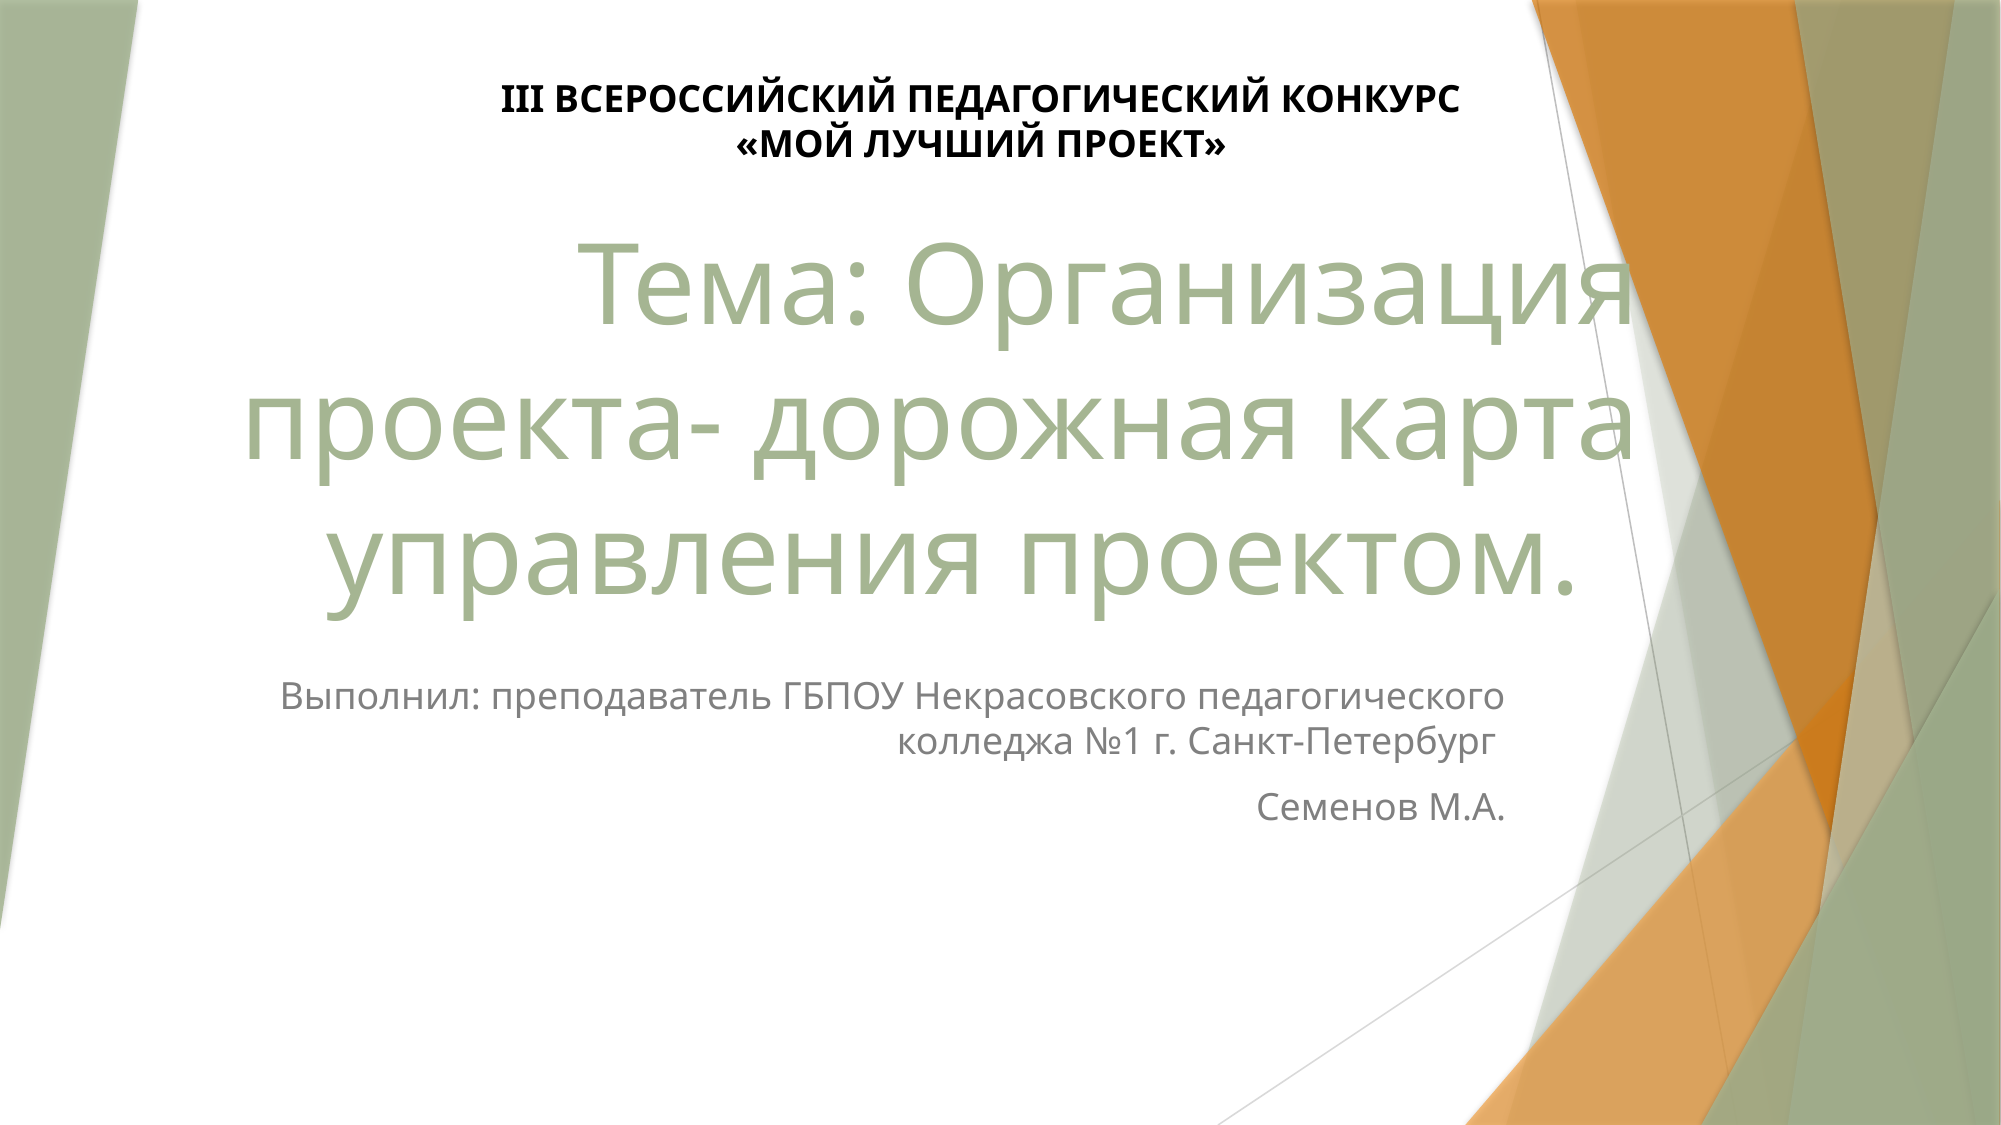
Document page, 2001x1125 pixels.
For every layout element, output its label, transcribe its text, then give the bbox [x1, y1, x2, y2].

title Тема: Организация проекта- дорожная карта управления проектом. [154, 233, 1655, 626]
text_box III ВСЕРОССИЙСКИЙ ПЕДАГОГИЧЕСКИЙ КОНКУРС «МОЙ ЛУЧШИЙ ПРОЕКТ» [481, 67, 1482, 172]
subtitle Выполнил: преподаватель ГБПОУ Некрасовского педагогического колледжа №1 г. Санкт-Петербург Семенов М.А. [247, 664, 1522, 845]
